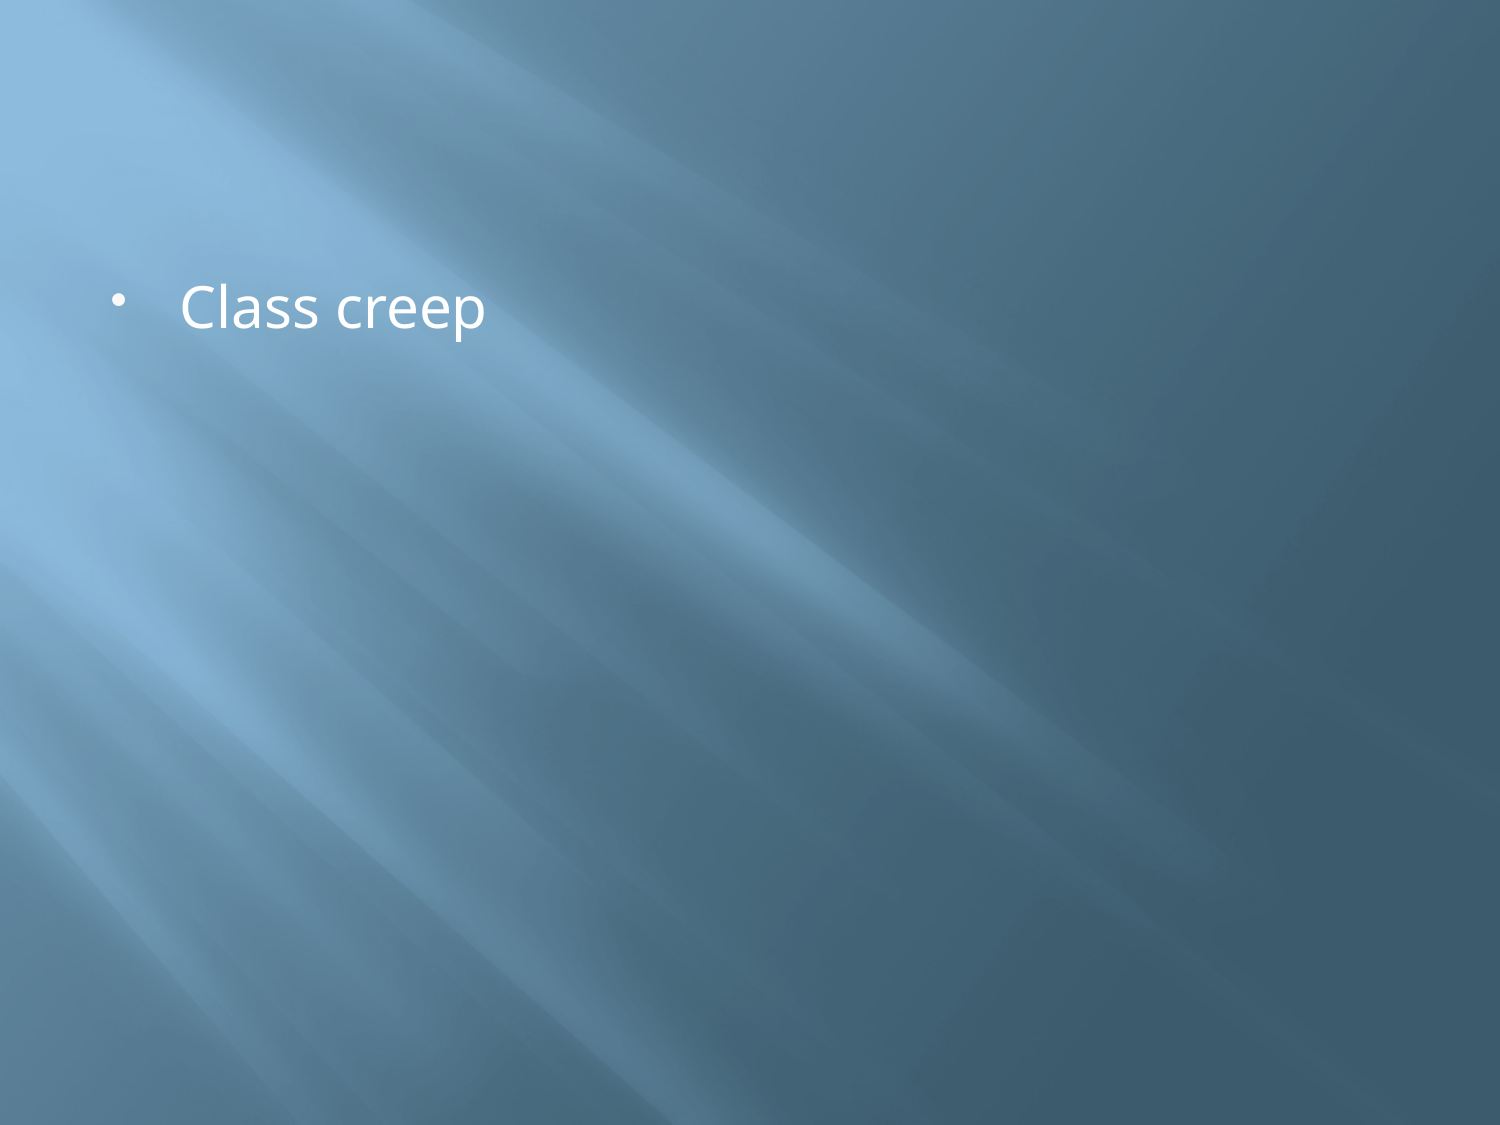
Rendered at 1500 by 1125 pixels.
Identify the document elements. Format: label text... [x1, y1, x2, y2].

list Class creep [75, 262, 1425, 1035]
